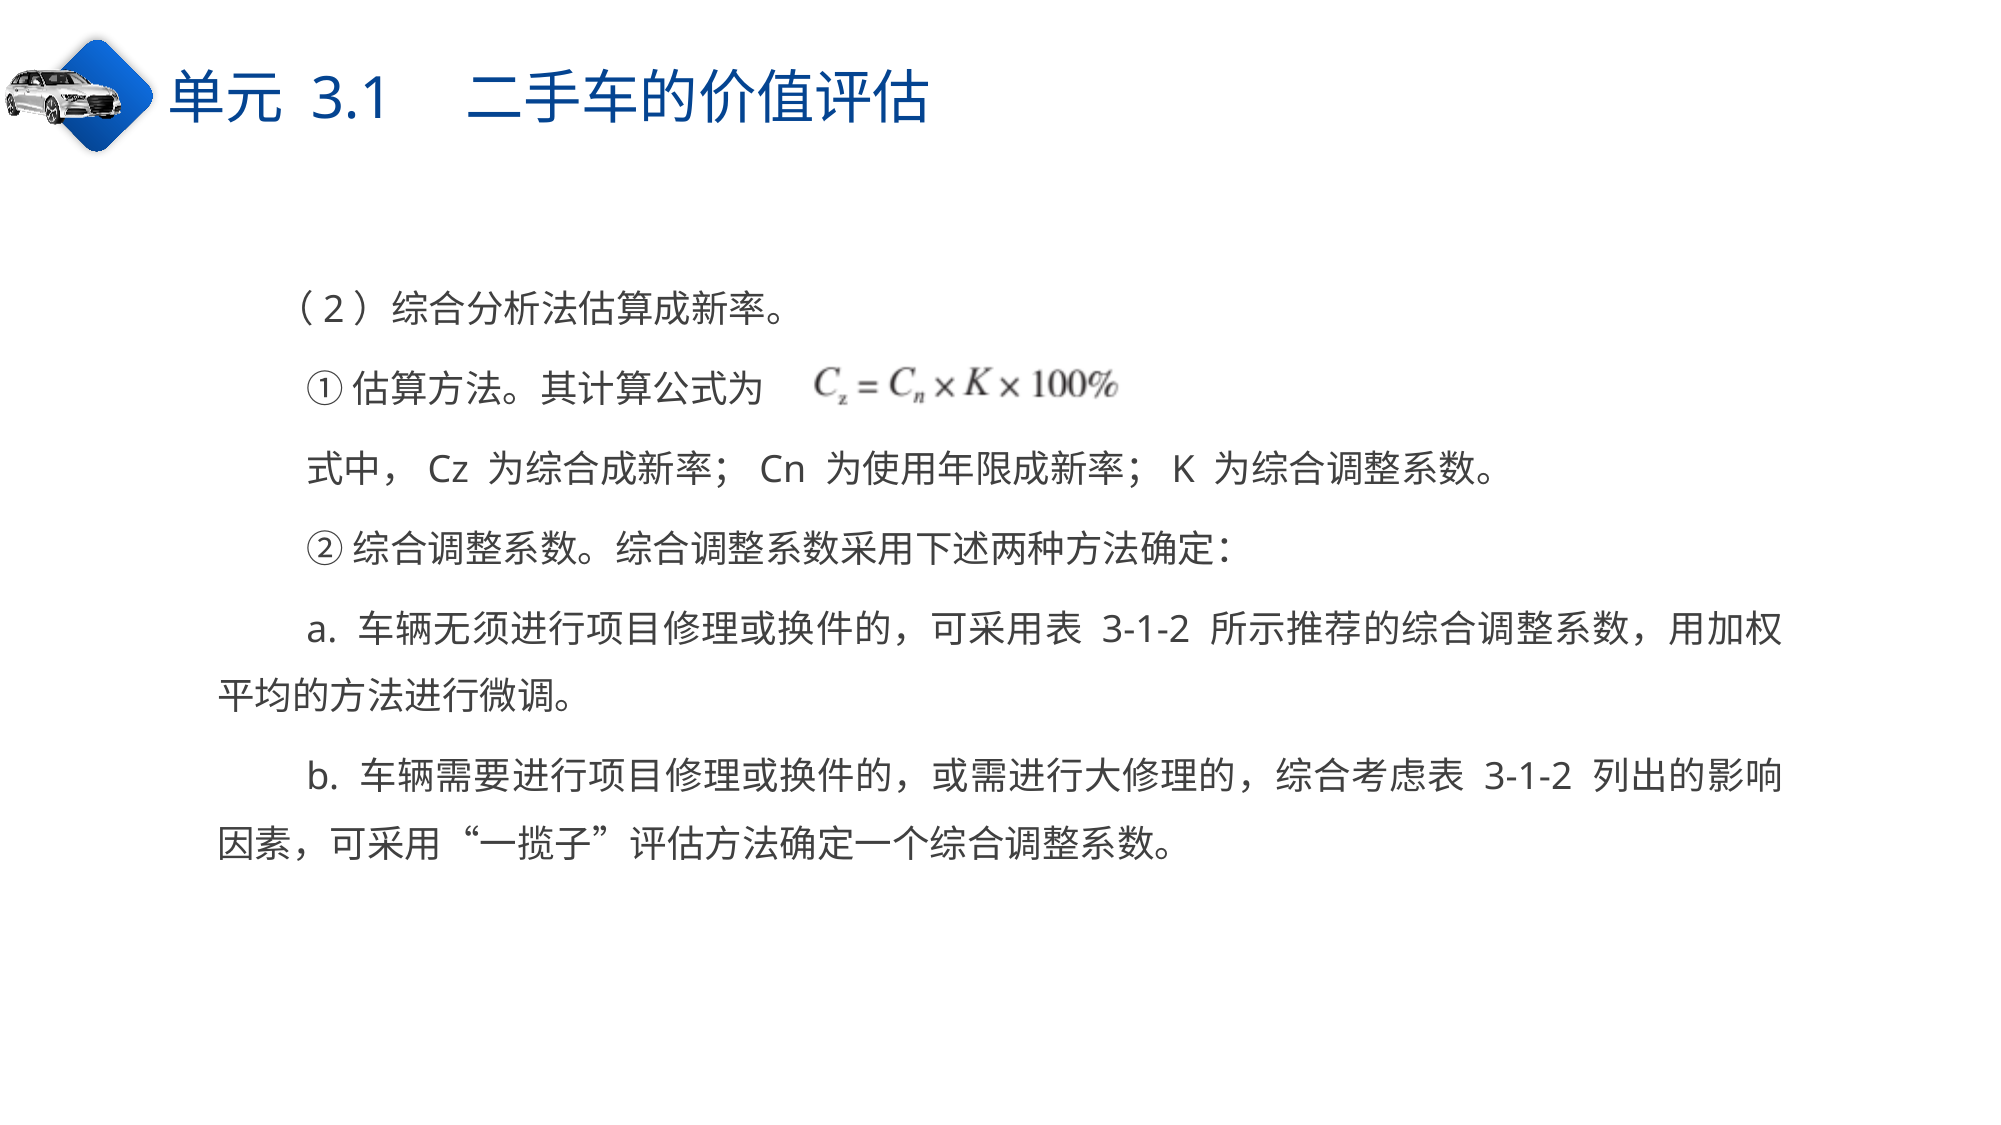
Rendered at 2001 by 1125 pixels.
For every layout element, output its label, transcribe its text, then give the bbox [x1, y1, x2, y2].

picture [789, 342, 1210, 417]
picture [0, 31, 125, 157]
text_box （2）综合分析法估算成新率。 ①估算方法。其计算公式为 式中，Cz 为综合成新率；Cn 为使用年限成新率；K 为综合调整系数。 ②综合调整系数。综合调整系数采用下述两种方法确定： a. 车辆无须进行项目修理或换件的，可采用表 3-1-2 所示推荐的综合调整系数，用加权平均的方法进行微调。 b. 车辆需要进行项目修理或换件的，或需进行大修理的，综合考虑表 3-1-2 列出的影响因素，可采用“一揽子”评估方法确定一个综合调整系数。 [202, 254, 1798, 873]
text_box 单元 3.1 二手车的价值评估 [152, 52, 946, 138]
